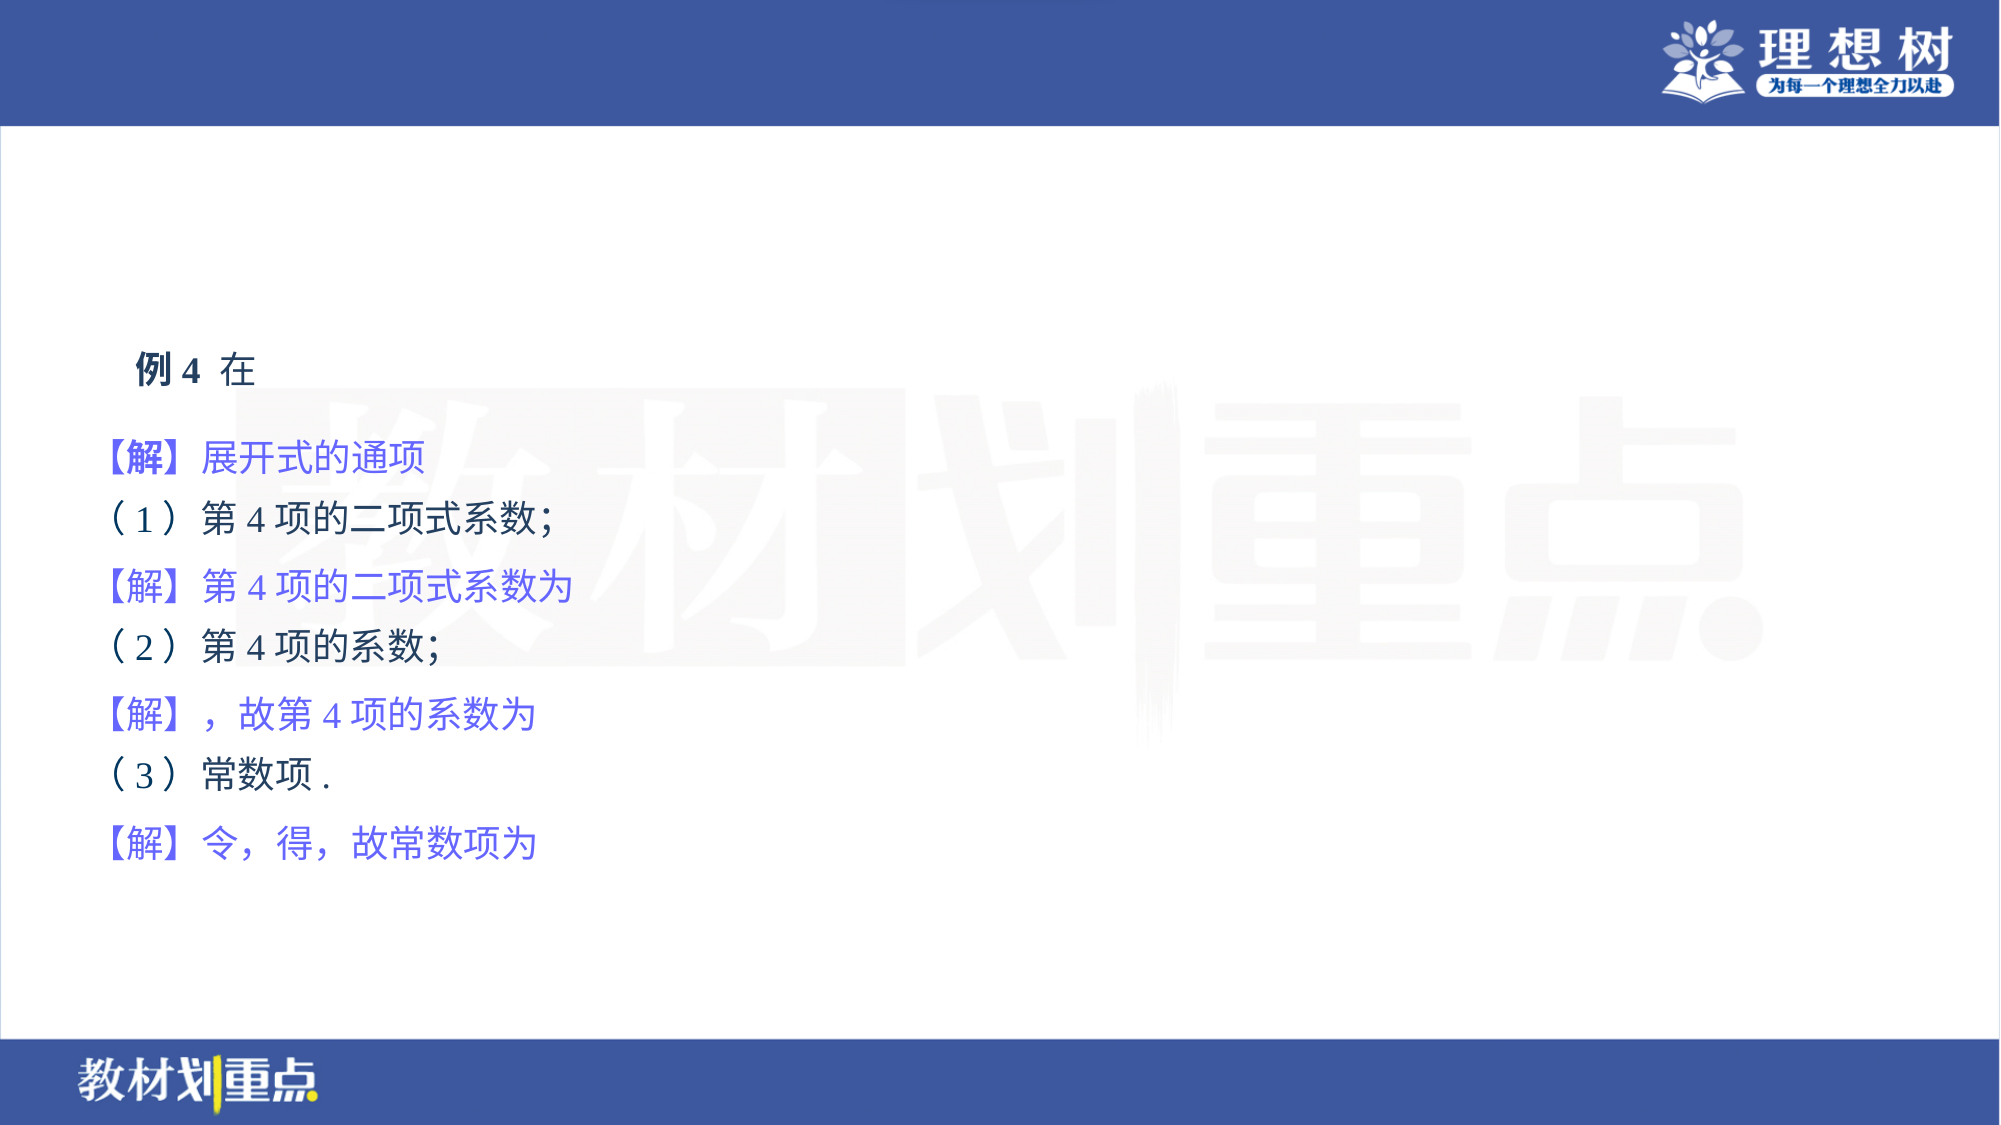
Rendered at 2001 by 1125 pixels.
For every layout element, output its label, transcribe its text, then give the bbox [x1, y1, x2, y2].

text_box （2）第4项的系数； [88, 601, 1911, 661]
text_box （3）常数项. [88, 729, 1911, 789]
text_box （1）第4项的二项式系数； [88, 472, 1911, 533]
picture [0, 0, 2000, 1125]
